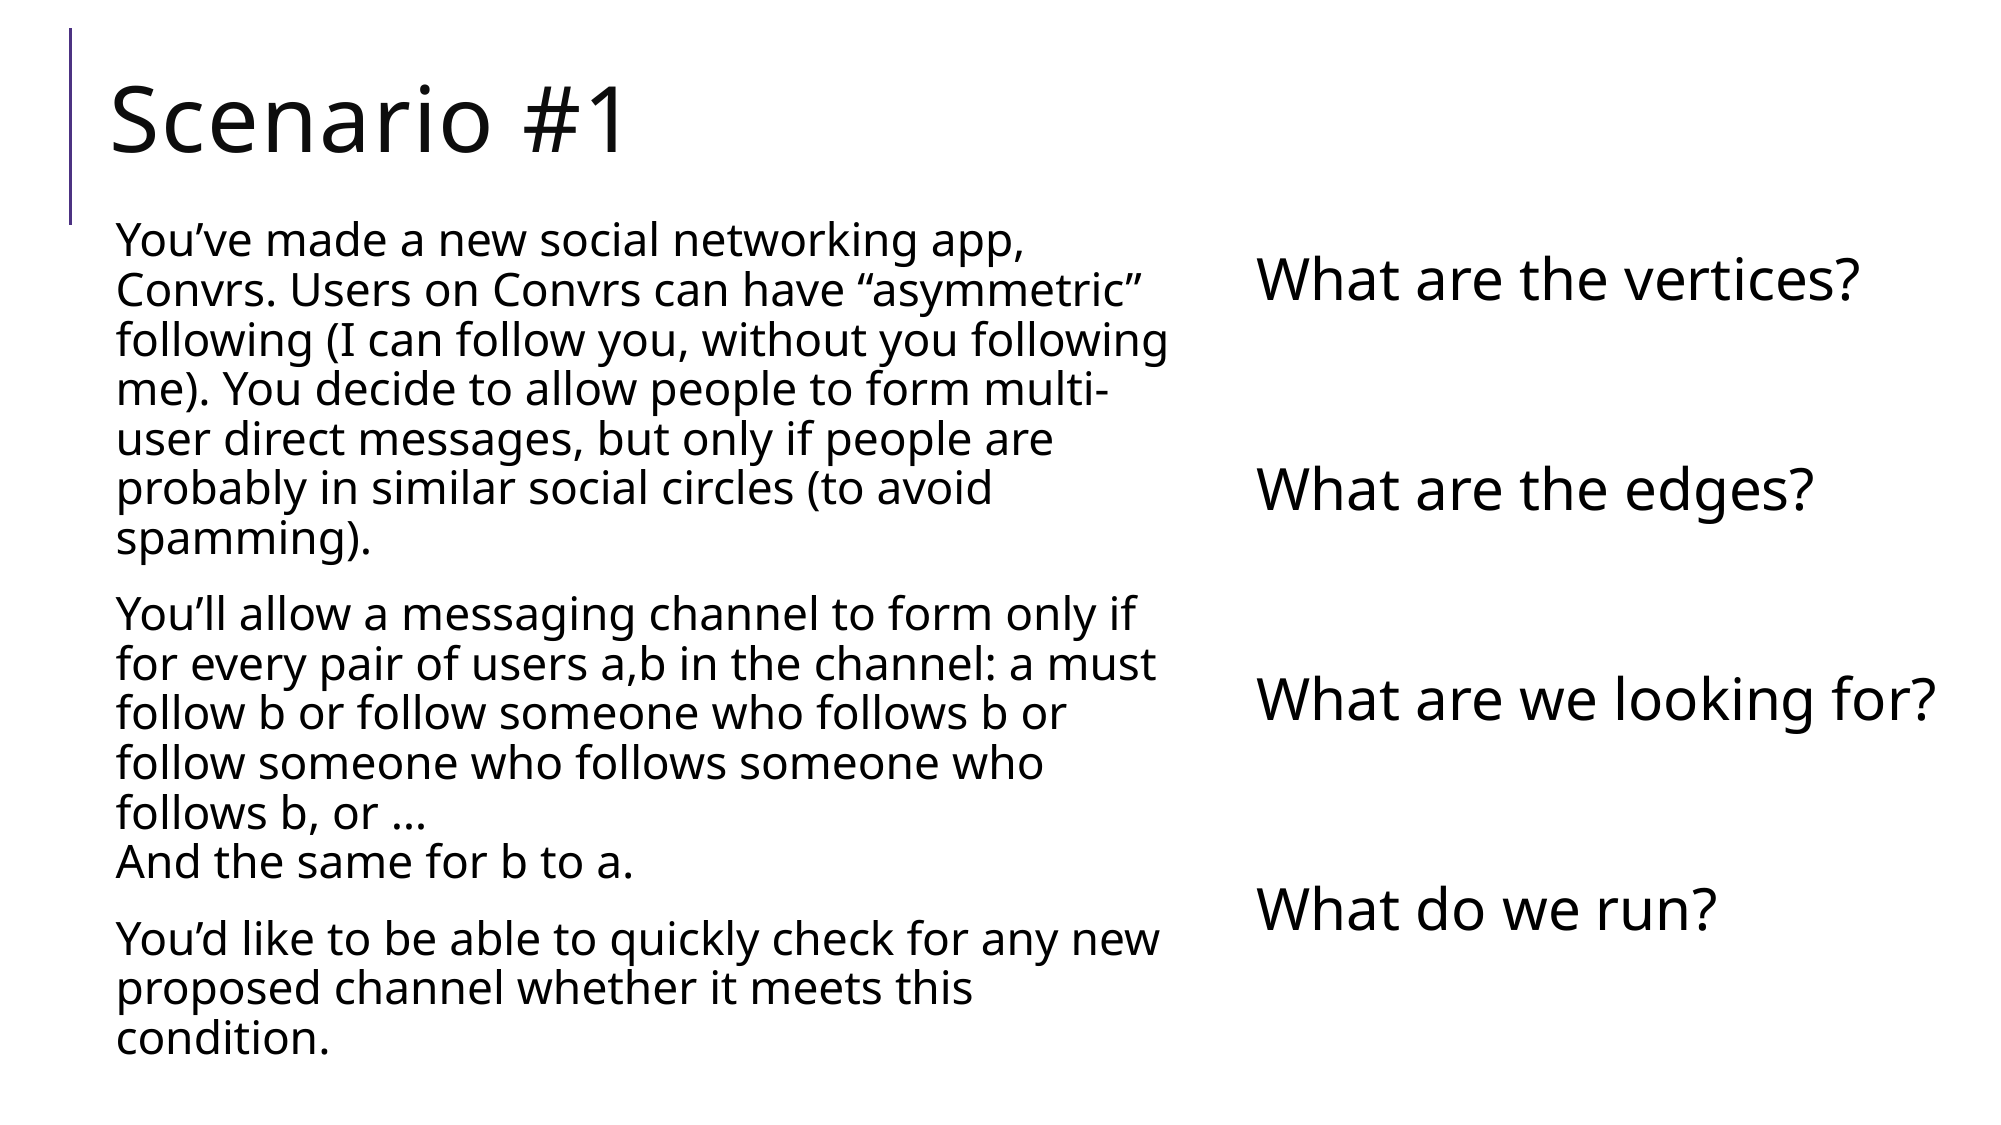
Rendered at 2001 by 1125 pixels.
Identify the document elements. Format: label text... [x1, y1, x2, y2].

text_box You’ve made a new social networking app, Convrs. Users on Convrs can have “asymmetric” following (I can follow you, without you following me). You decide to allow people to form multi-user direct messages, but only if people are probably in similar social circles (to avoid spamming). You’ll allow a messaging channel to form only if for every pair of users a,b in the channel: a must follow b or follow someone who follows b or follow someone who follows someone who follows b, or … And the same for b to a. You’d like to be able to quickly check for any new proposed channel whether it meets this condition. [94, 209, 1186, 1076]
title Scenario #1 [94, 43, 1930, 210]
text_box What are the vertices? What are the edges? What are we looking for? What do we run? [1241, 234, 1968, 950]
